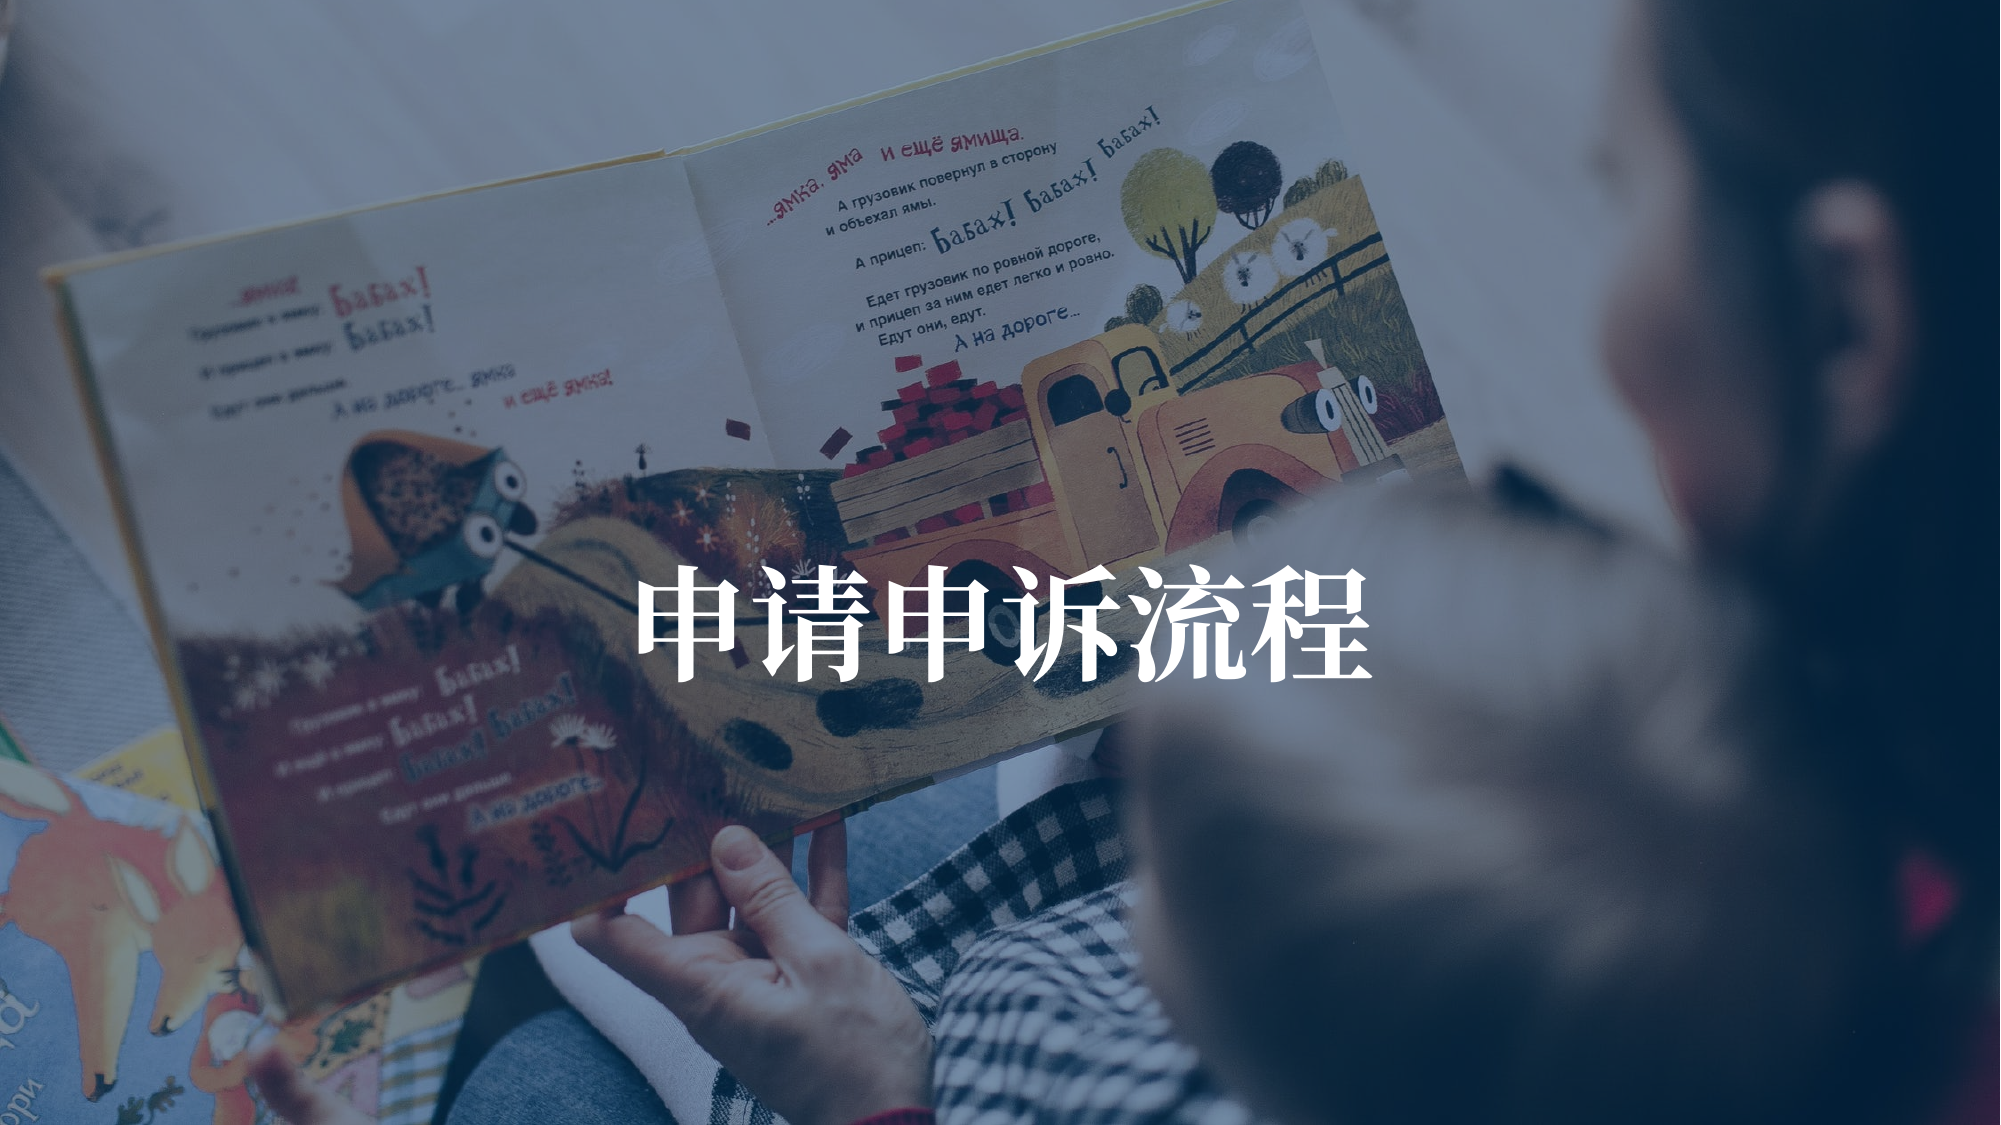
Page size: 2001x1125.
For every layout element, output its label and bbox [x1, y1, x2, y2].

list [0, 0, 2000, 1125]
